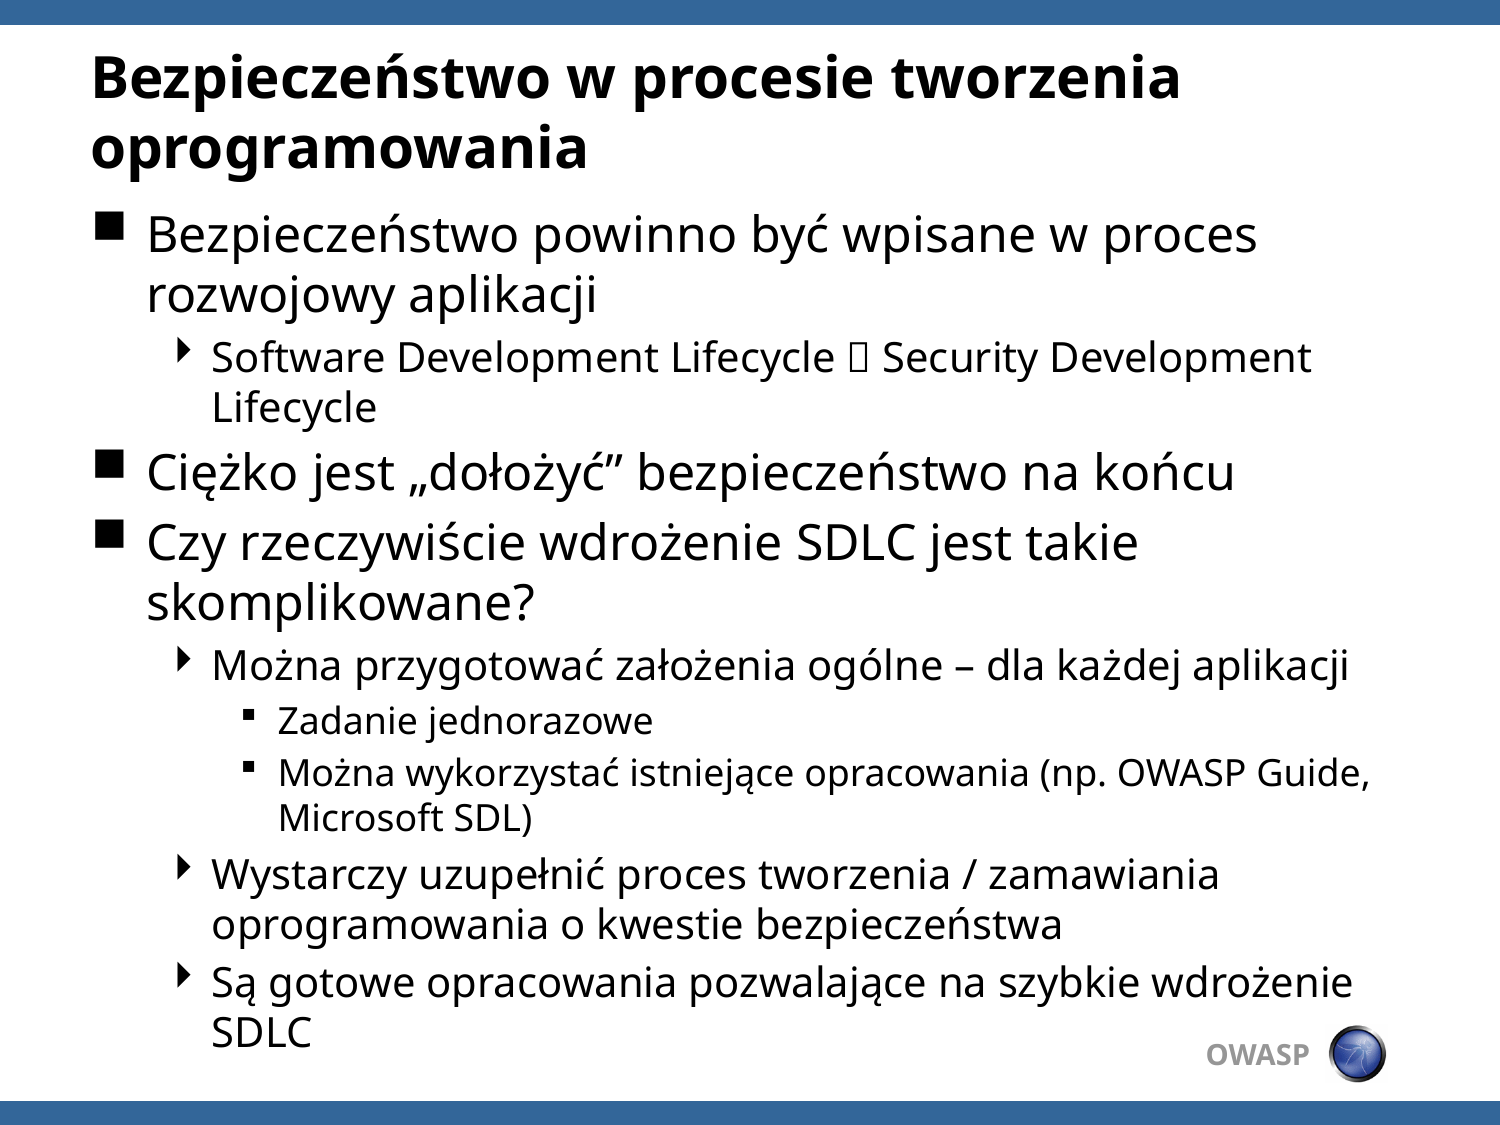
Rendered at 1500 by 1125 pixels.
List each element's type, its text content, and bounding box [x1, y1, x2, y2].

title Bezpieczeństwo w procesie tworzenia oprogramowania [74, 44, 1426, 176]
list Bezpieczeństwo powinno być wpisane w proces rozwojowy aplikacji Software Development Lifecycle  Security Development Lifecycle Ciężko jest „dołożyć” bezpieczeństwo na końcu Czy rzeczywiście wdrożenie SDLC jest takie skomplikowane? Można przygotować założenia ogólne – dla każdej aplikacji Zadanie jednorazowe Można wykorzystać istniejące opracowania (np. OWASP Guide, Microsoft SDL) Wystarczy uzupełnić proces tworzenia / zamawiania oprogramowania o kwestie bezpieczeństwa Są gotowe opracowania pozwalające na szybkie wdrożenie SDLC [74, 194, 1426, 988]
picture [1325, 1024, 1388, 1083]
